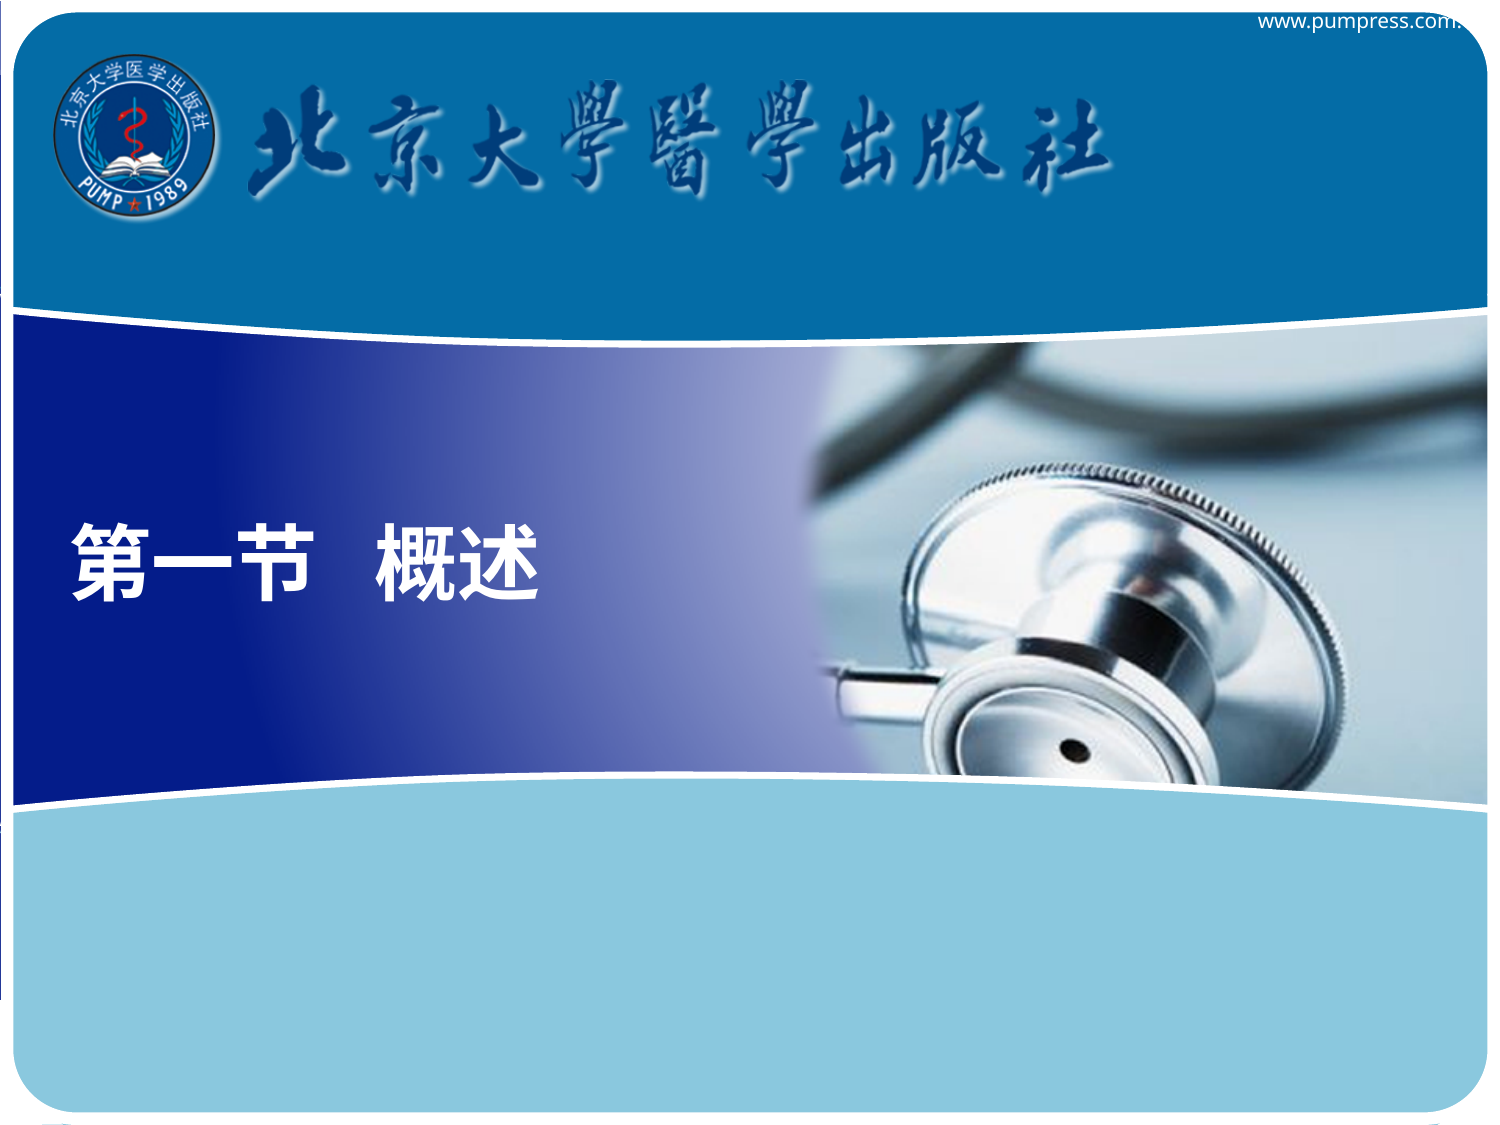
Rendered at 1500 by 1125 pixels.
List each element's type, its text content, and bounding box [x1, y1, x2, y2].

picture [53, 54, 1117, 225]
slide_number www.pumpress.com.cn [1062, 0, 1500, 38]
picture [14, 315, 1487, 805]
title 第一节 概述 [52, 373, 904, 749]
